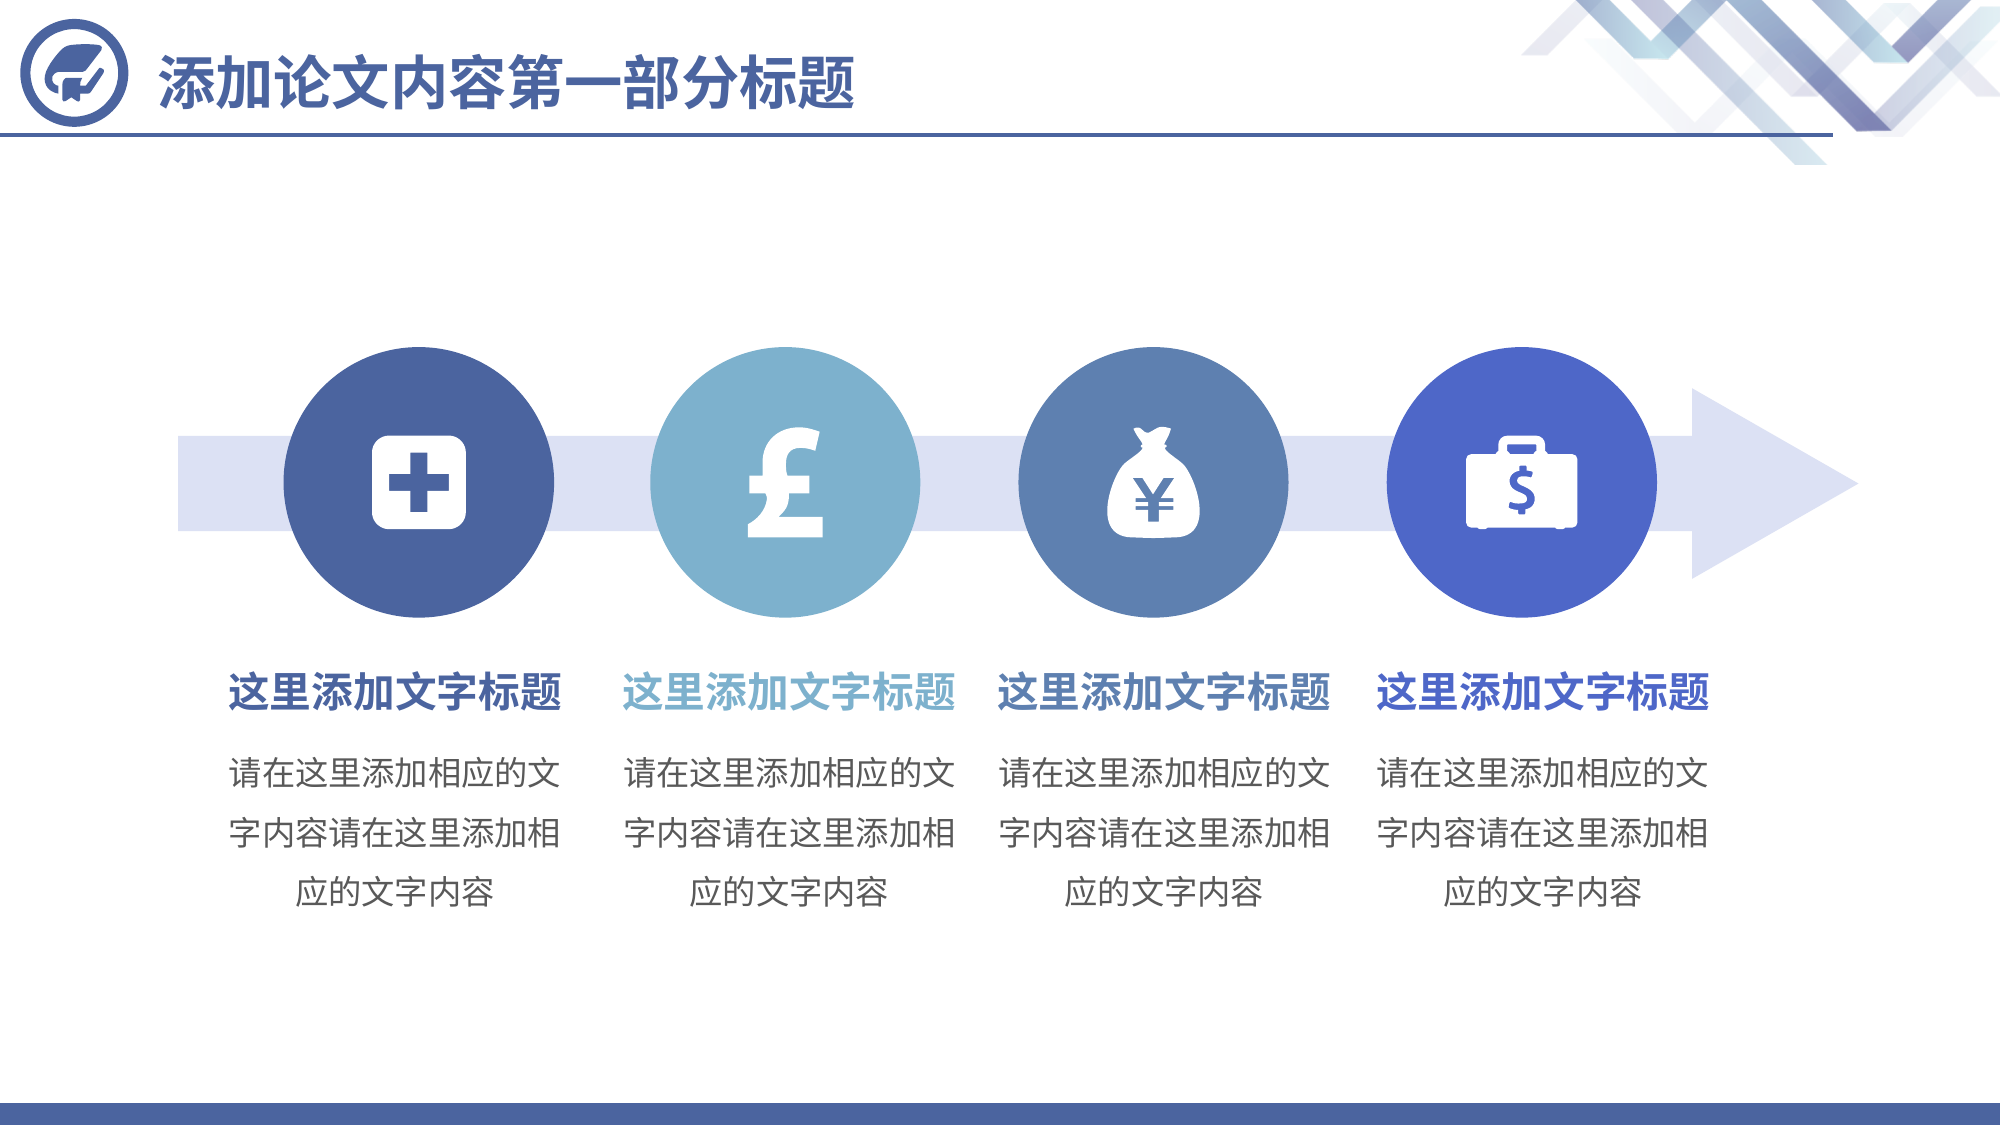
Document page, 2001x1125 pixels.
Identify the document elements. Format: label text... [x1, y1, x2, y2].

text_box 请在这里添加相应的文字内容请在这里添加相应的文字内容 [976, 724, 1352, 919]
text_box [282, 346, 556, 619]
text_box 请在这里添加相应的文字内容请在这里添加相应的文字内容 [207, 724, 583, 919]
text_box [1385, 346, 1659, 619]
text_box [546, 434, 658, 533]
text_box [746, 426, 824, 539]
text_box [177, 434, 291, 533]
text_box [1281, 434, 1395, 533]
text_box [1649, 386, 1861, 581]
text_box 请在这里添加相应的文字内容请在这里添加相应的文字内容 [601, 724, 976, 919]
text_box 这里添加文字标题 [982, 658, 1346, 724]
text_box 这里添加文字标题 [607, 658, 971, 724]
text_box [1017, 346, 1290, 619]
text_box [372, 435, 466, 530]
text_box [1465, 434, 1579, 531]
text_box [1106, 425, 1201, 540]
text_box [649, 346, 922, 619]
text_box 请在这里添加相应的文字内容请在这里添加相应的文字内容 [1355, 724, 1731, 919]
text_box 添加论文内容第一部分标题 [142, 4, 888, 124]
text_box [21, 20, 127, 126]
text_box [912, 434, 1026, 533]
text_box 这里添加文字标题 [213, 658, 577, 724]
text_box 这里添加文字标题 [1361, 658, 1726, 724]
text_box [0, 1102, 2000, 1125]
picture [1412, 0, 2000, 166]
